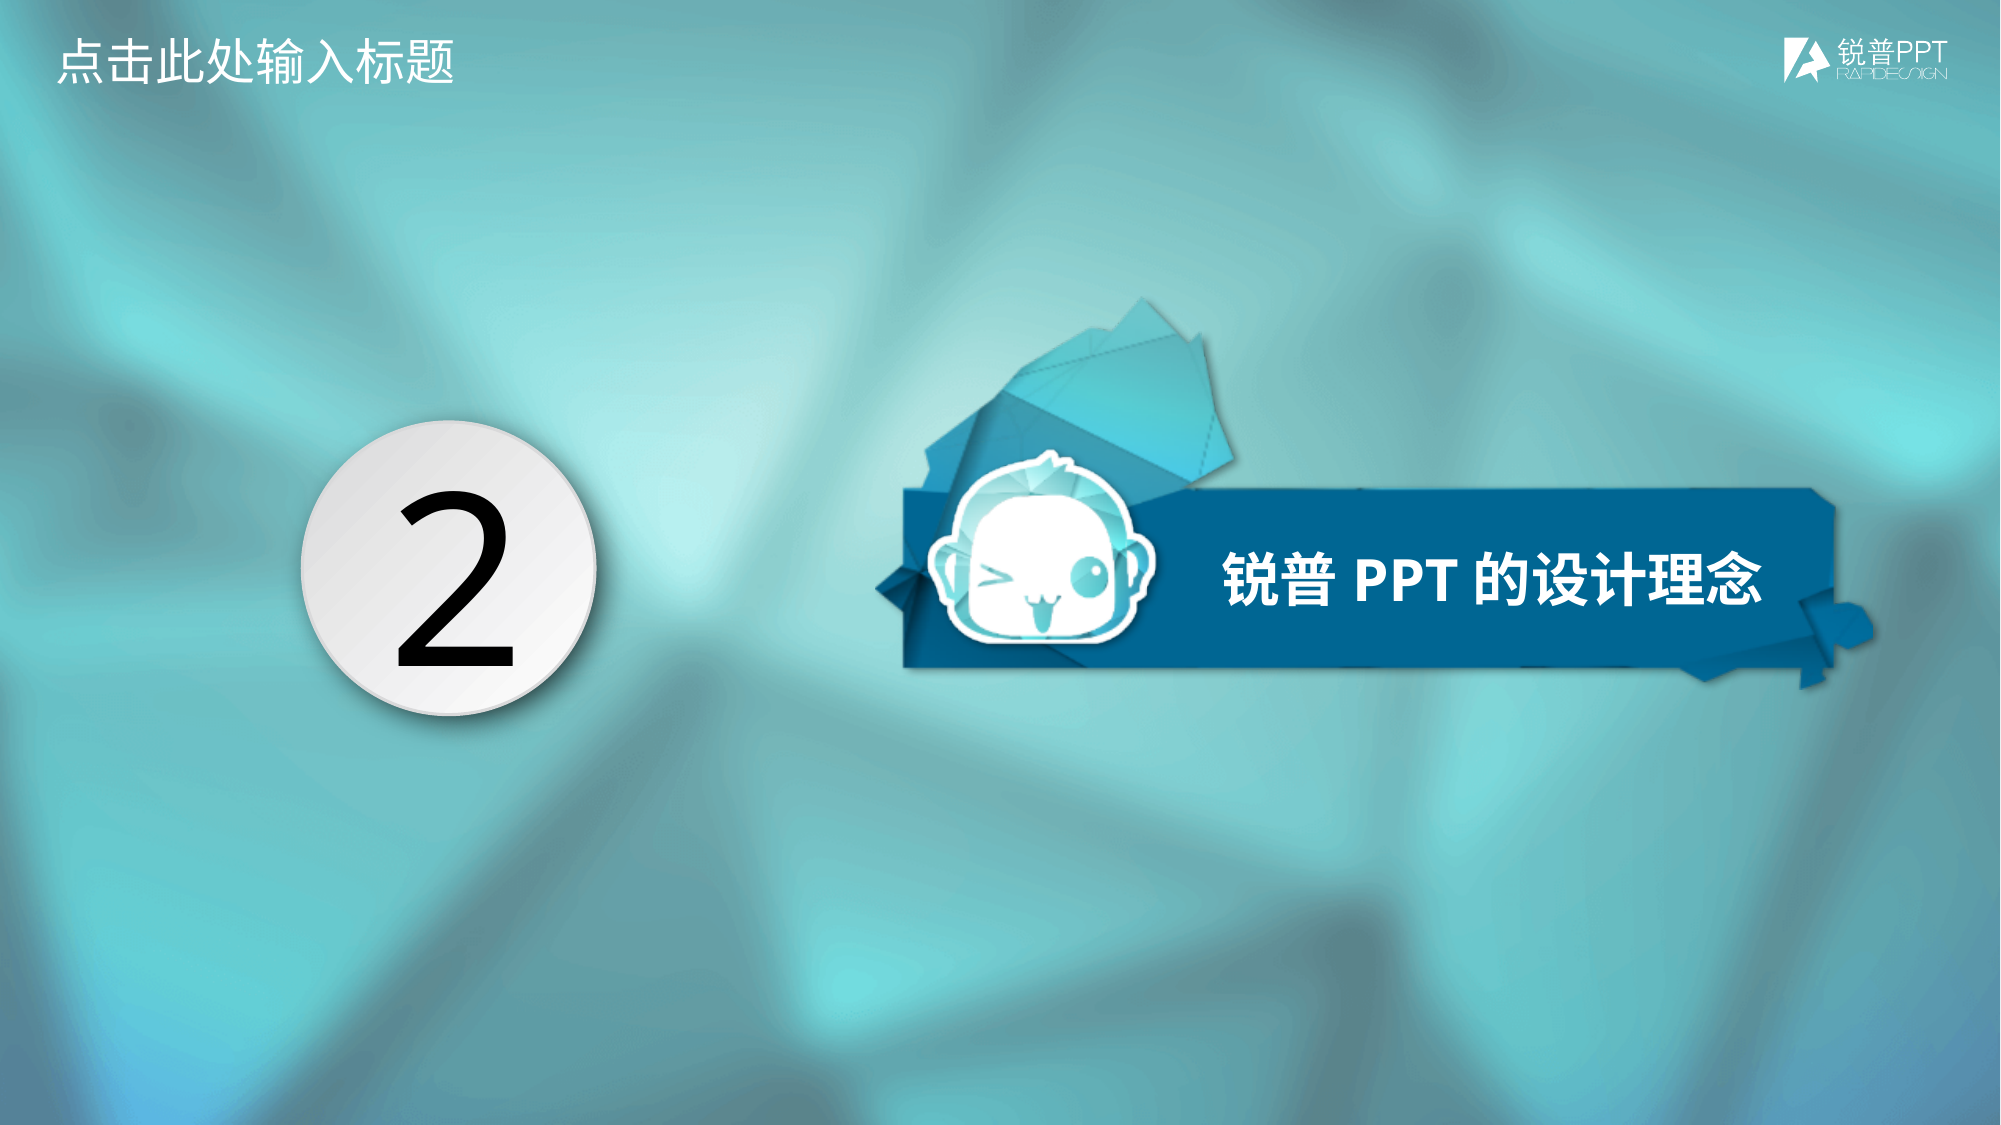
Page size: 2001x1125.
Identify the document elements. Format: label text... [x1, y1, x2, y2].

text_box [302, 417, 595, 726]
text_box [875, 291, 1873, 690]
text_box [1784, 37, 1948, 83]
text_box 点击此处输入标题 [40, 23, 471, 99]
picture [0, 0, 2001, 1125]
